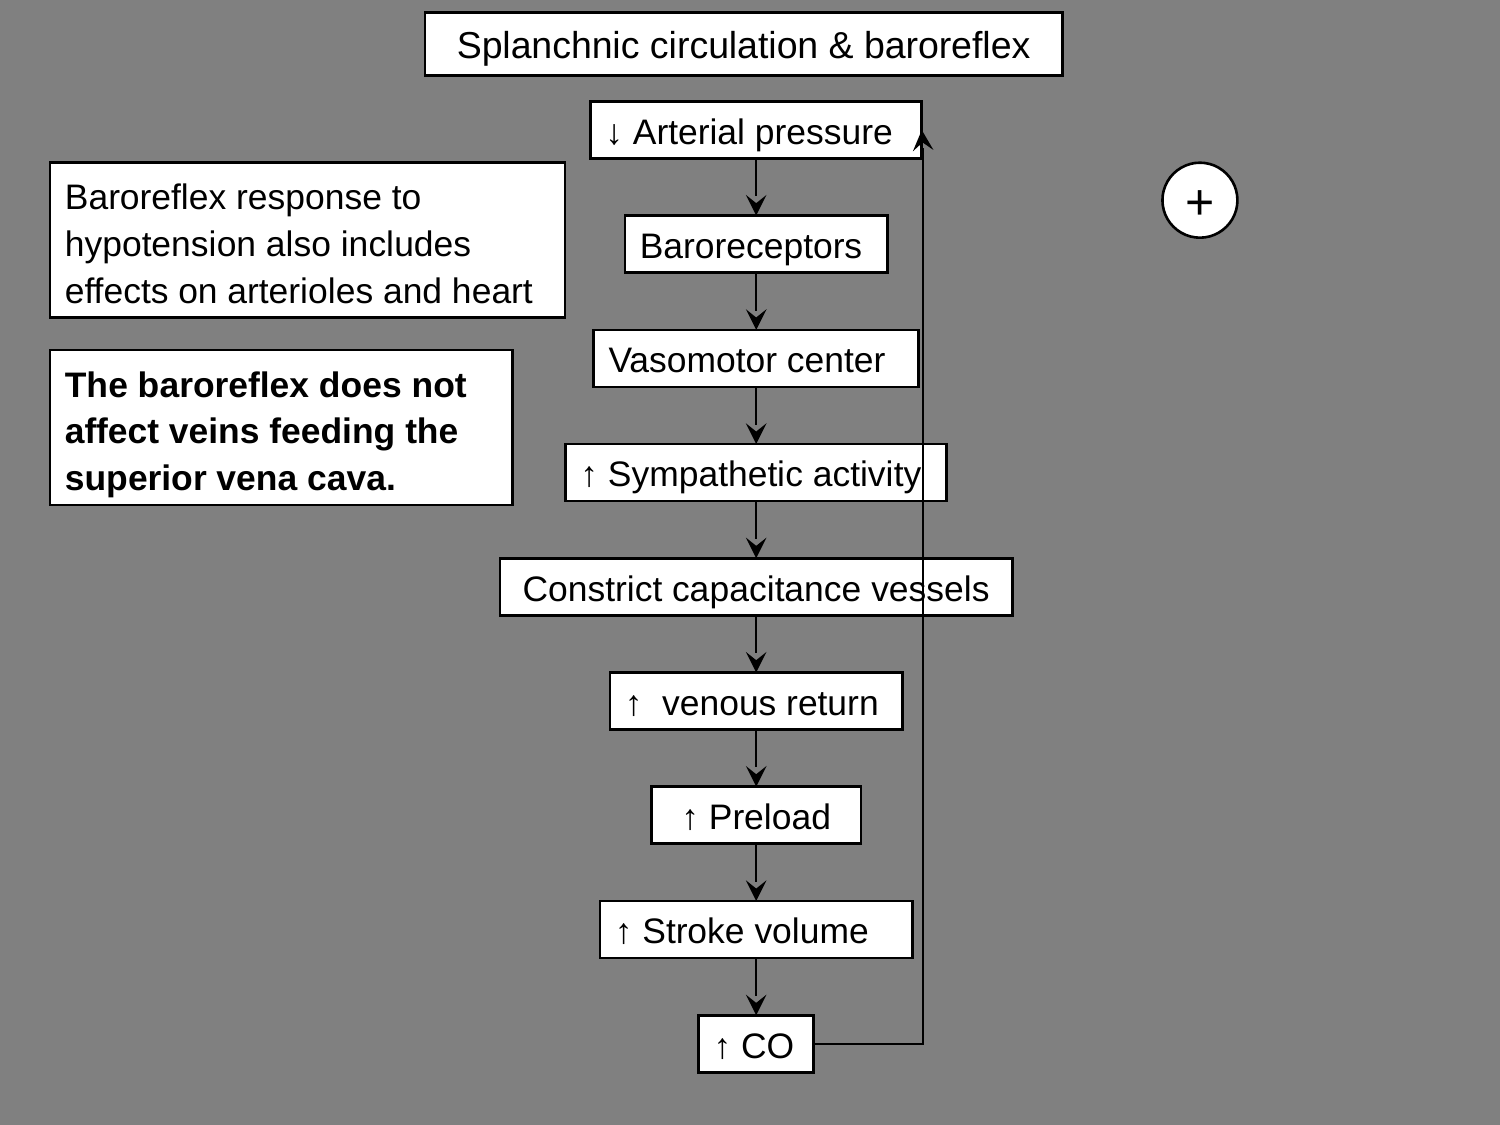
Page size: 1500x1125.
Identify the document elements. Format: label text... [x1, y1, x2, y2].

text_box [499, 99, 1238, 1075]
text_box The baroreflex does not affect veins feeding the superior vena cava. [49, 349, 494, 505]
title Splanchnic circulation & baroreflex [424, 11, 1064, 77]
text_box Baroreflex response to hypotension also includes effects on arterioles and heart [49, 162, 494, 318]
